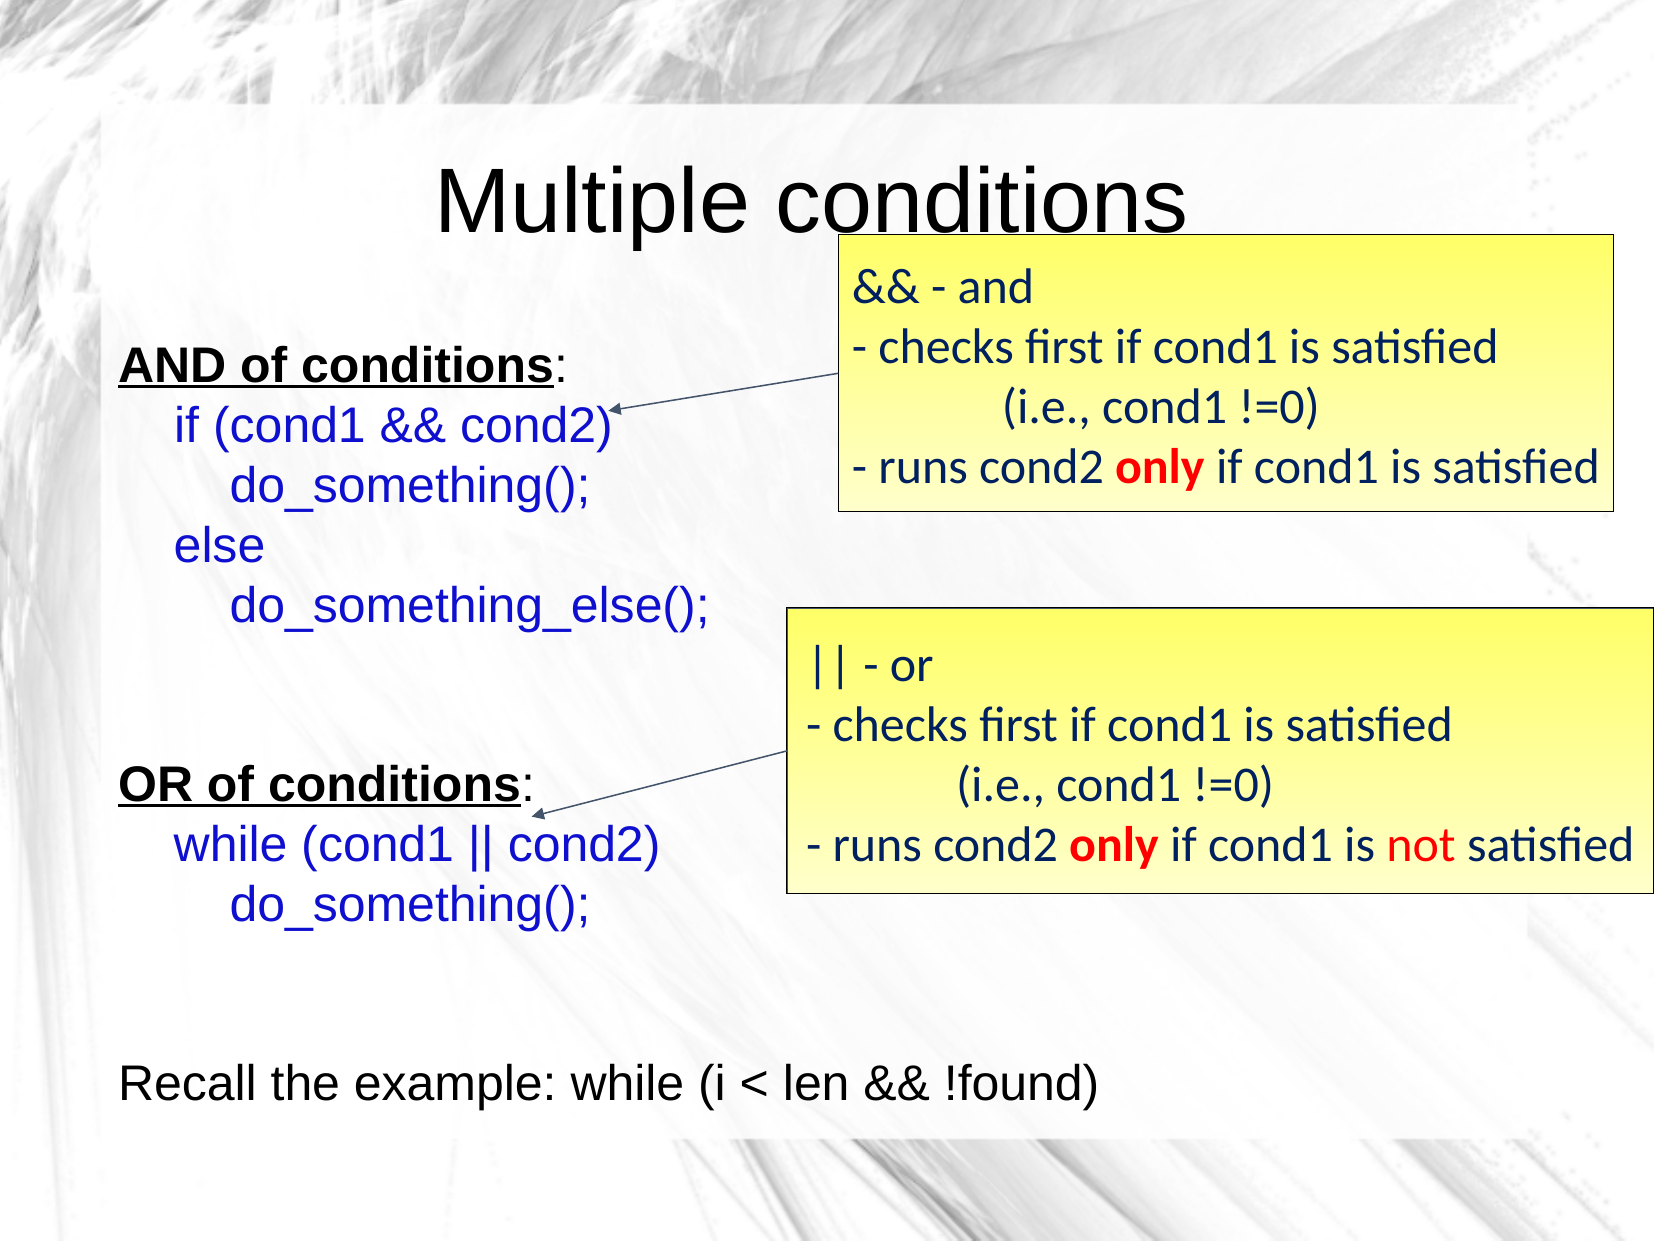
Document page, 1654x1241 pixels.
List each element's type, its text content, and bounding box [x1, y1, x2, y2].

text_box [531, 750, 787, 817]
list AND of conditions: if (cond1 && cond2) do_something(); else do_something_else(); OR of conditions: while (cond1 || cond2) do_something(); Recall the example: while (i < len && !found) [118, 332, 1571, 1121]
text_box && - and - checks first if cond1 is satisfied (i.e., cond1 !=0) - runs cond2 only if cond1 is satisfied [838, 234, 1614, 512]
text_box || - or - checks first if cond1 is satisfied (i.e., cond1 !=0) - runs cond2 only if cond1 is not satisfied [786, 607, 1654, 894]
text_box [608, 373, 839, 411]
picture [0, 0, 1654, 1241]
title Multiple conditions [118, 93, 1506, 299]
